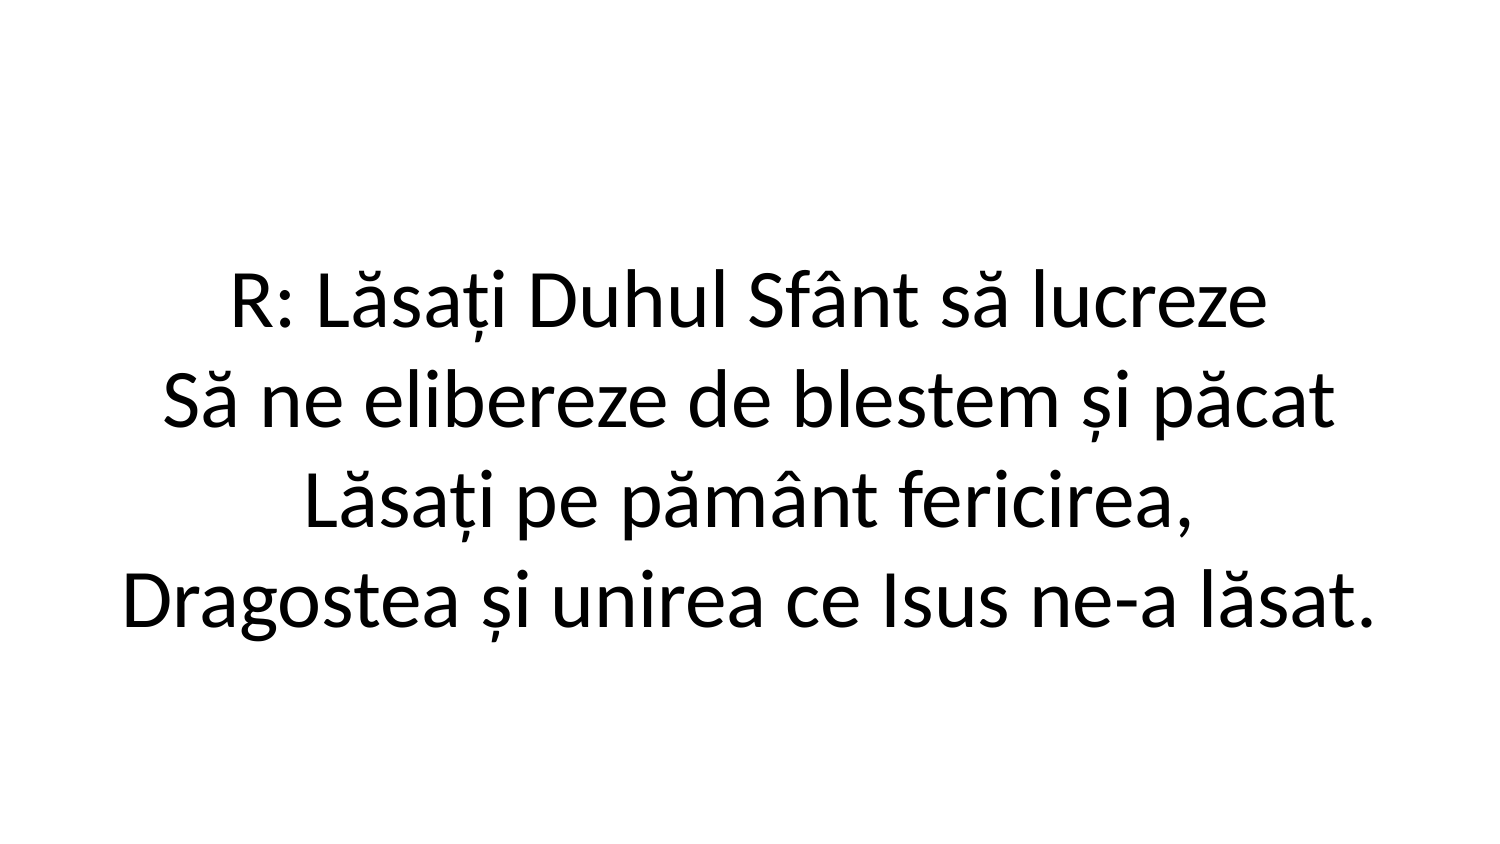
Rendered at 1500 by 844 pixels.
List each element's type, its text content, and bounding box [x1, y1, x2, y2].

text_box R: Lăsați Duhul Sfânt să lucreze Să ne elibereze de blestem și păcat Lăsați pe pământ fericirea, Dragostea și unirea ce Isus ne-a lăsat. [106, 192, 1394, 652]
